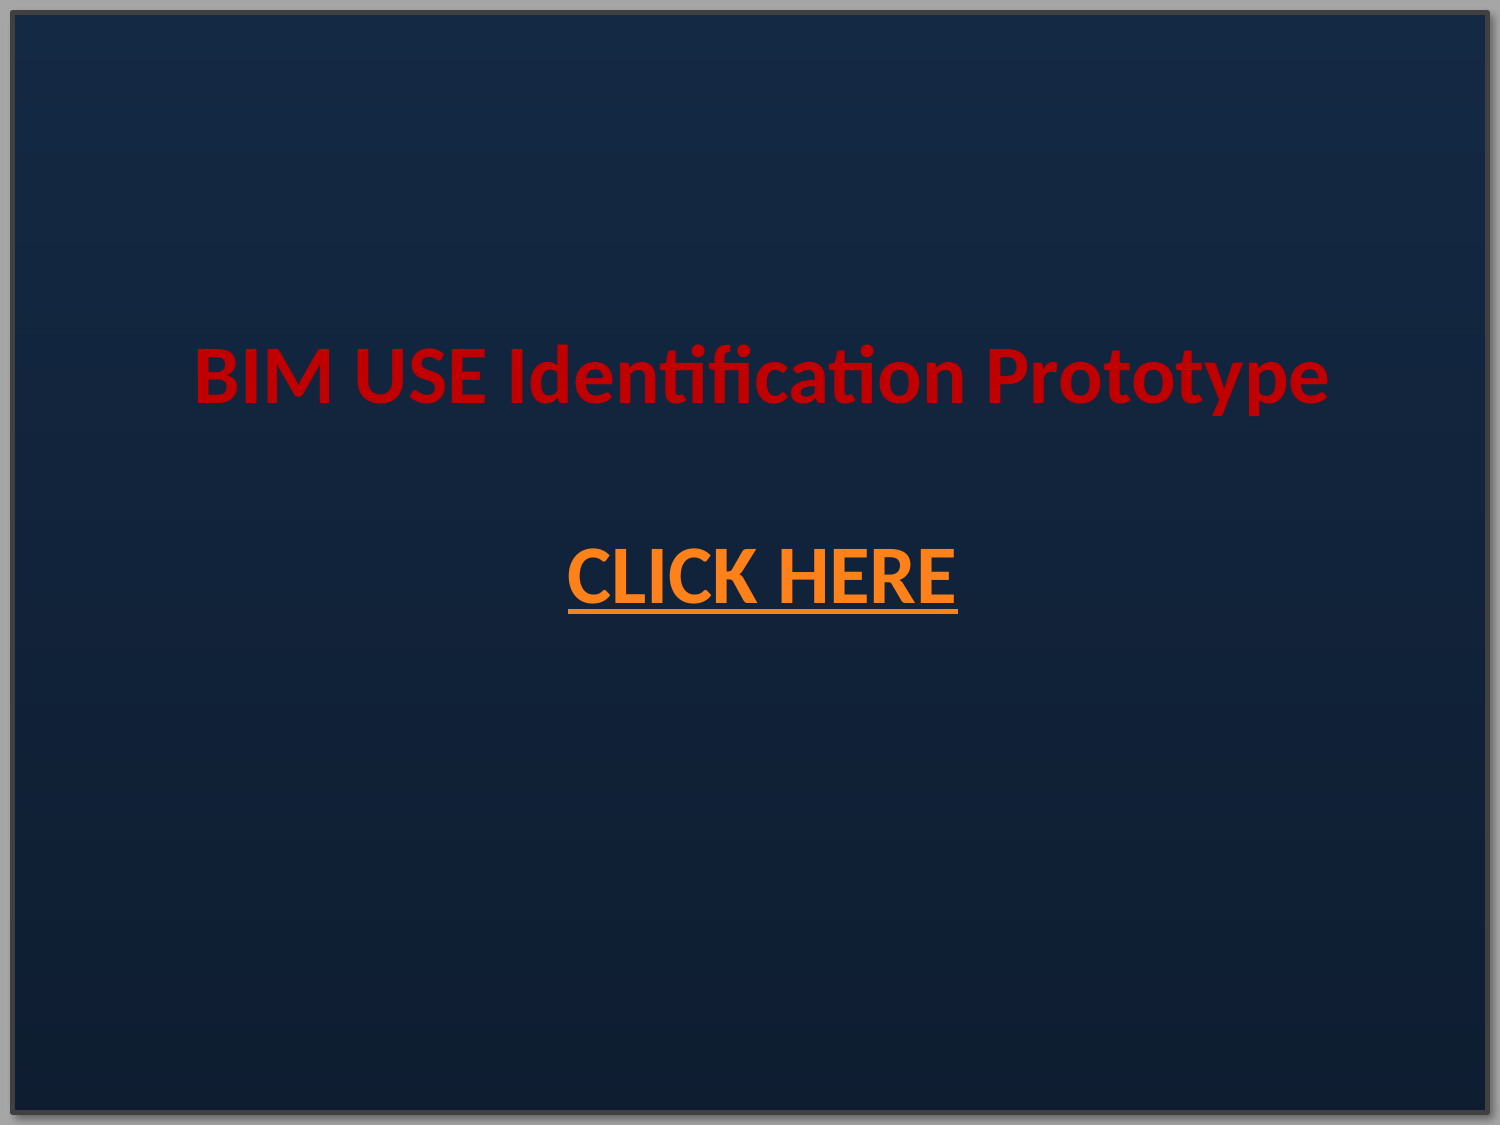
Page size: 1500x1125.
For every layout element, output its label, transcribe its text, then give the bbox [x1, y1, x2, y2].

text_box BIM USE Identification Prototype CLICK HERE [137, 312, 1388, 728]
text_box [10, 10, 1490, 1115]
